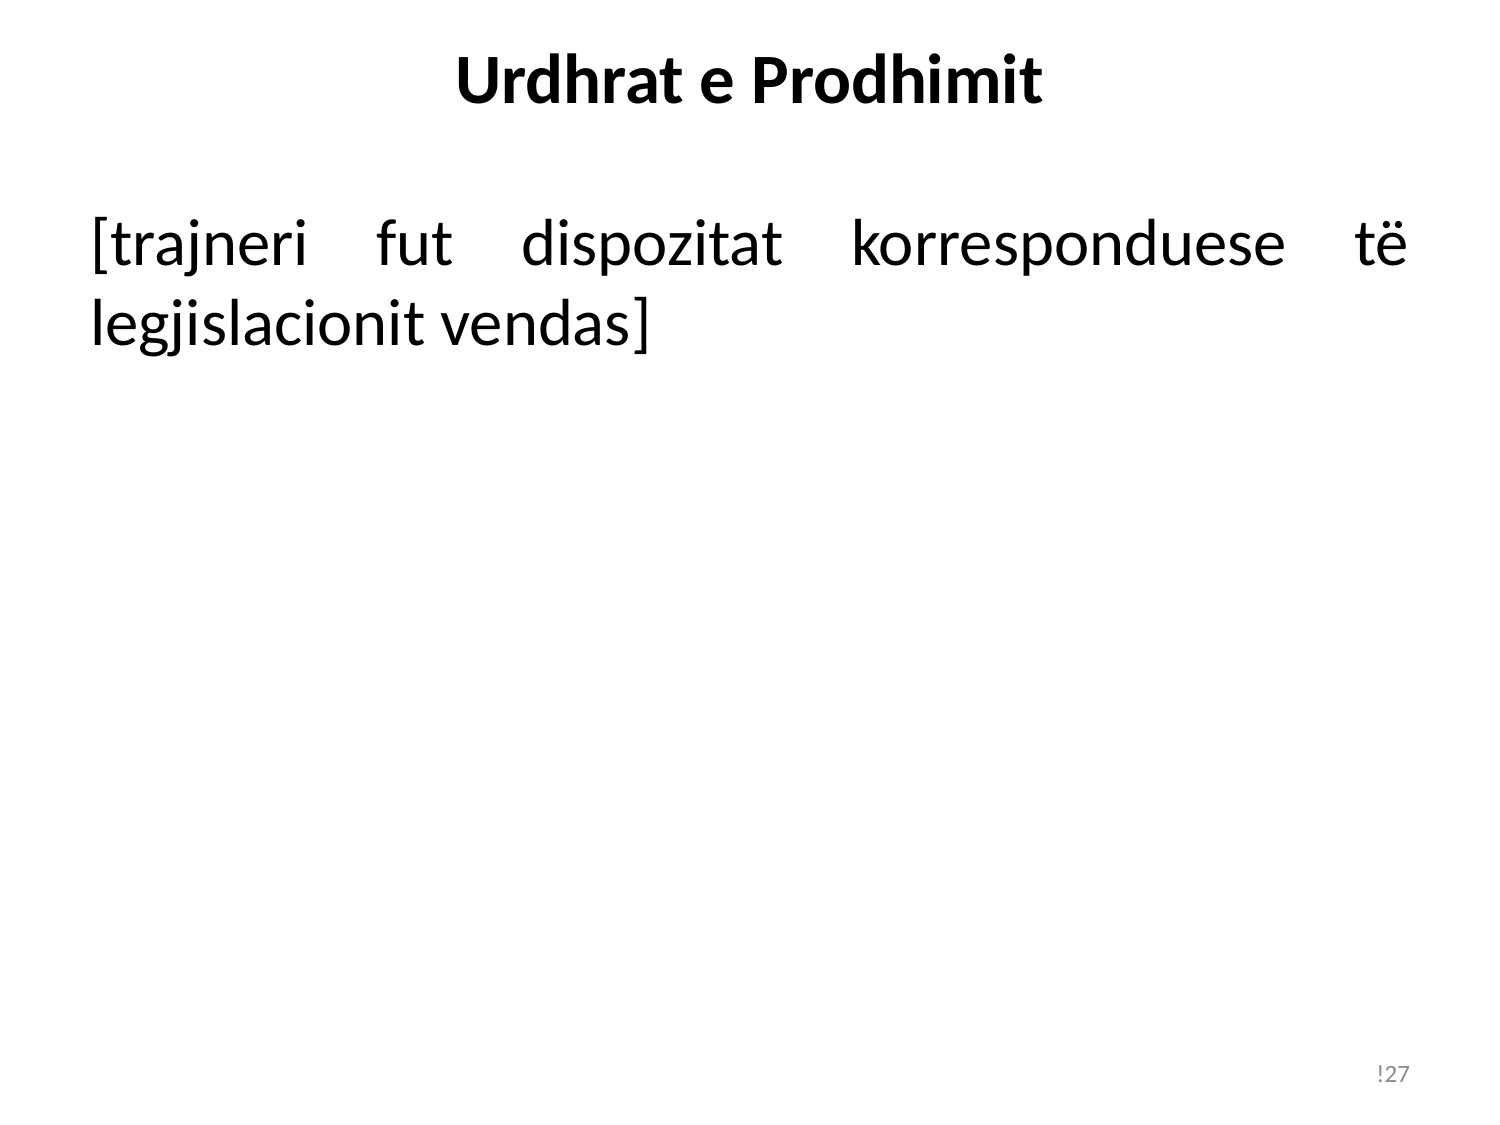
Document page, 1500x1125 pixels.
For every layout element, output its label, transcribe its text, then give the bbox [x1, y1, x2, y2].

list [trajneri fut dispozitat korresponduese të legjislacionit vendas] [75, 191, 1425, 1043]
slide_number !27 [1074, 1042, 1425, 1103]
title Urdhrat e Prodhimit [75, 25, 1425, 133]
